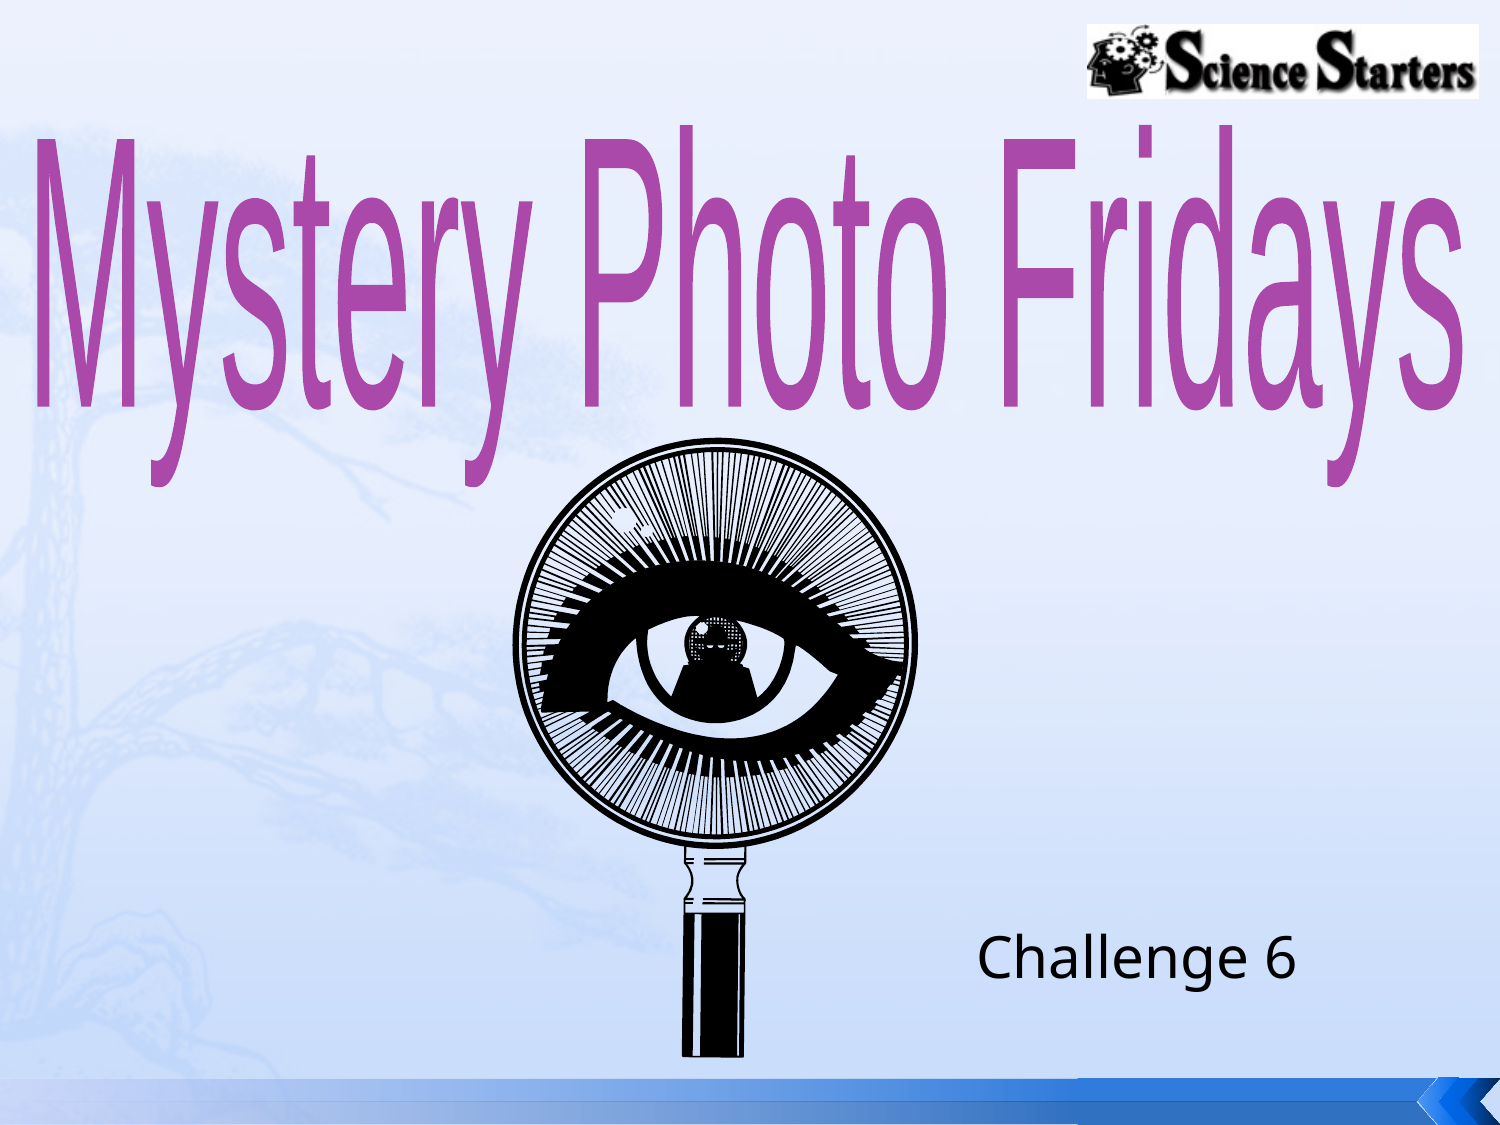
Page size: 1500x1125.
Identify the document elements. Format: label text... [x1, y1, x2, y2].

picture [511, 436, 920, 1059]
subtitle Challenge 6 [924, 912, 1313, 1026]
picture [1086, 24, 1479, 99]
